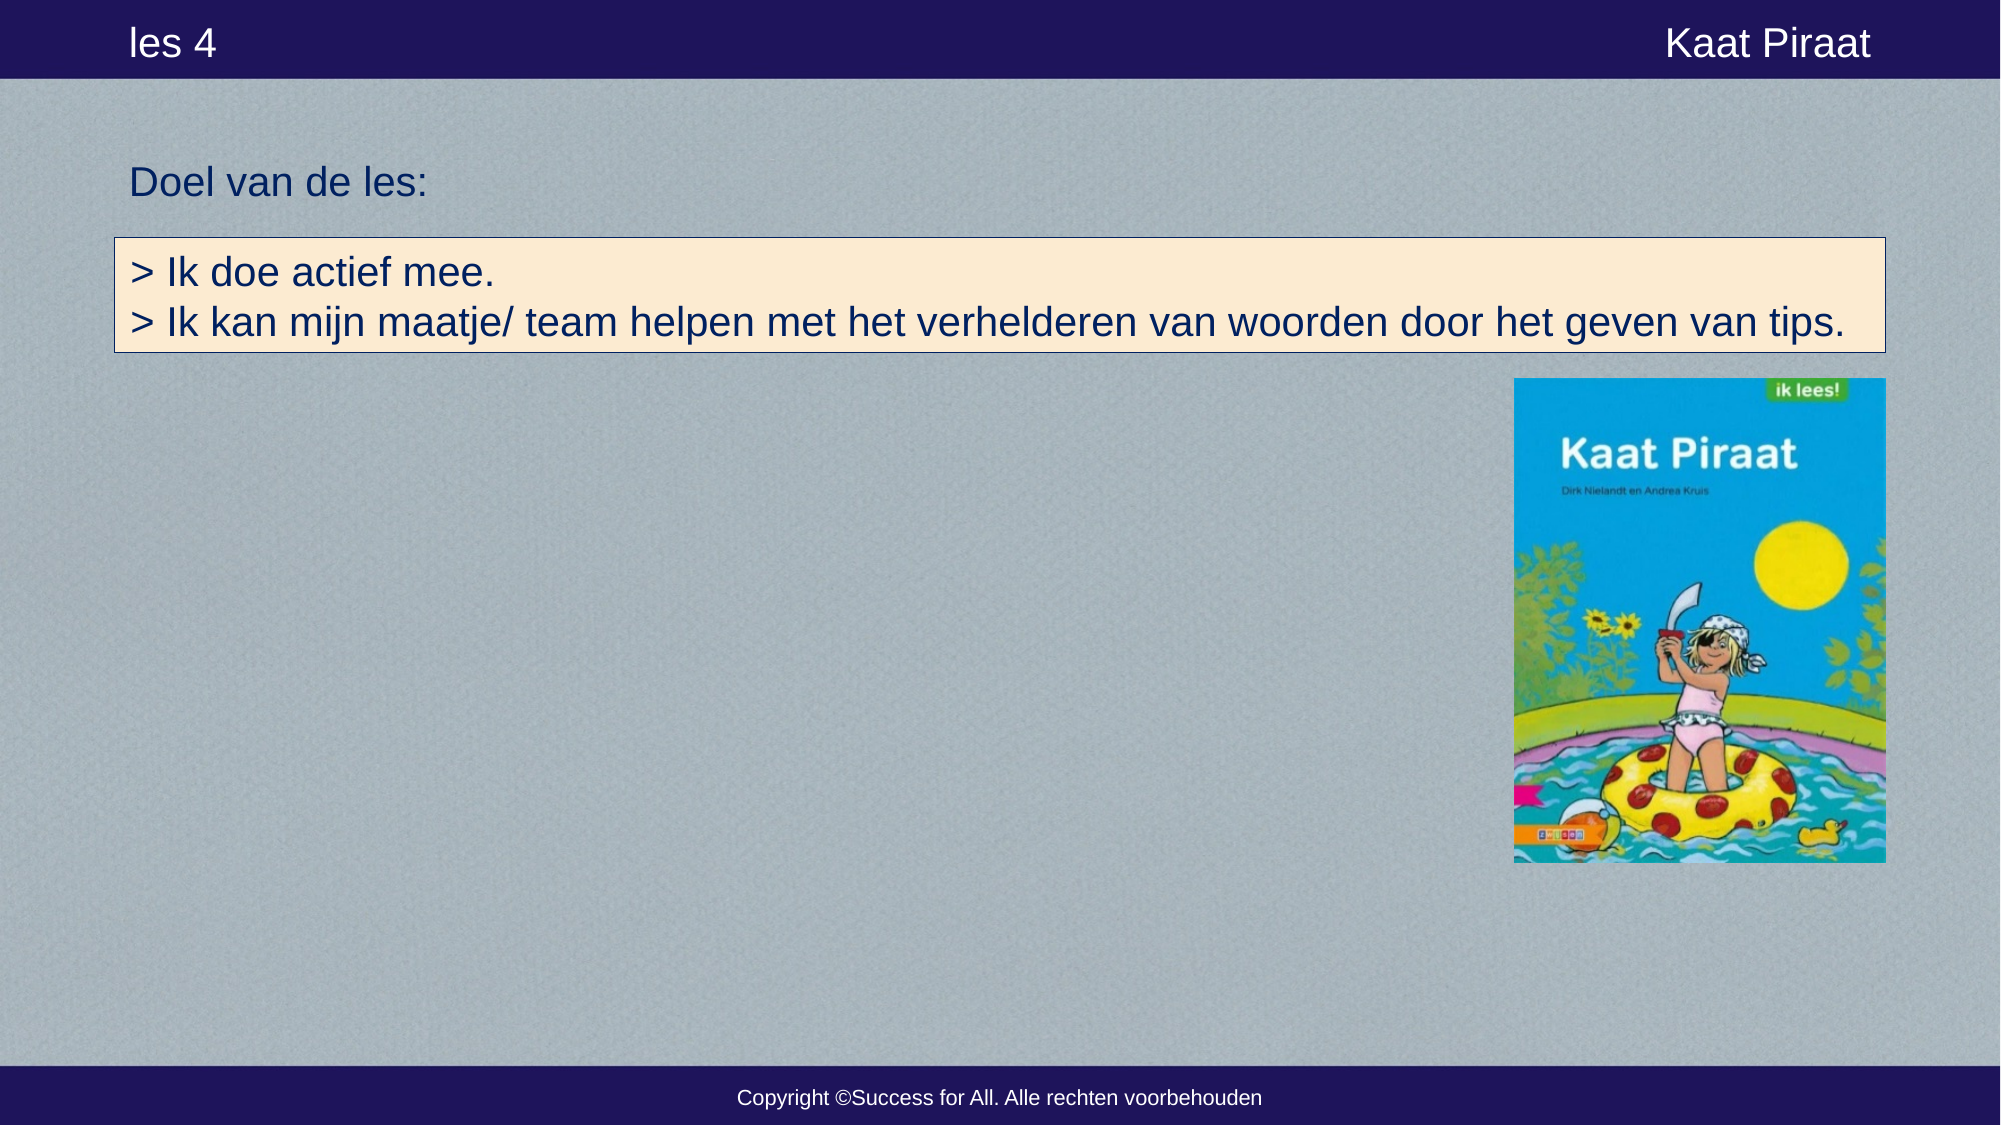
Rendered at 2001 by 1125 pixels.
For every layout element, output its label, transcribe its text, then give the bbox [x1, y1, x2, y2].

text_box > Ik doe actief mee. > Ik kan mijn maatje/ team helpen met het verhelderen van woorden door het geven van tips. [114, 237, 1886, 353]
text_box Doel van de les: [114, 147, 1635, 213]
picture [0, 0, 2001, 1125]
text_box Copyright ©Success for All. Alle rechten voorbehouden [0, 1076, 2000, 1125]
text_box les 4 [114, 8, 354, 73]
text_box Kaat Piraat [999, 8, 1886, 73]
